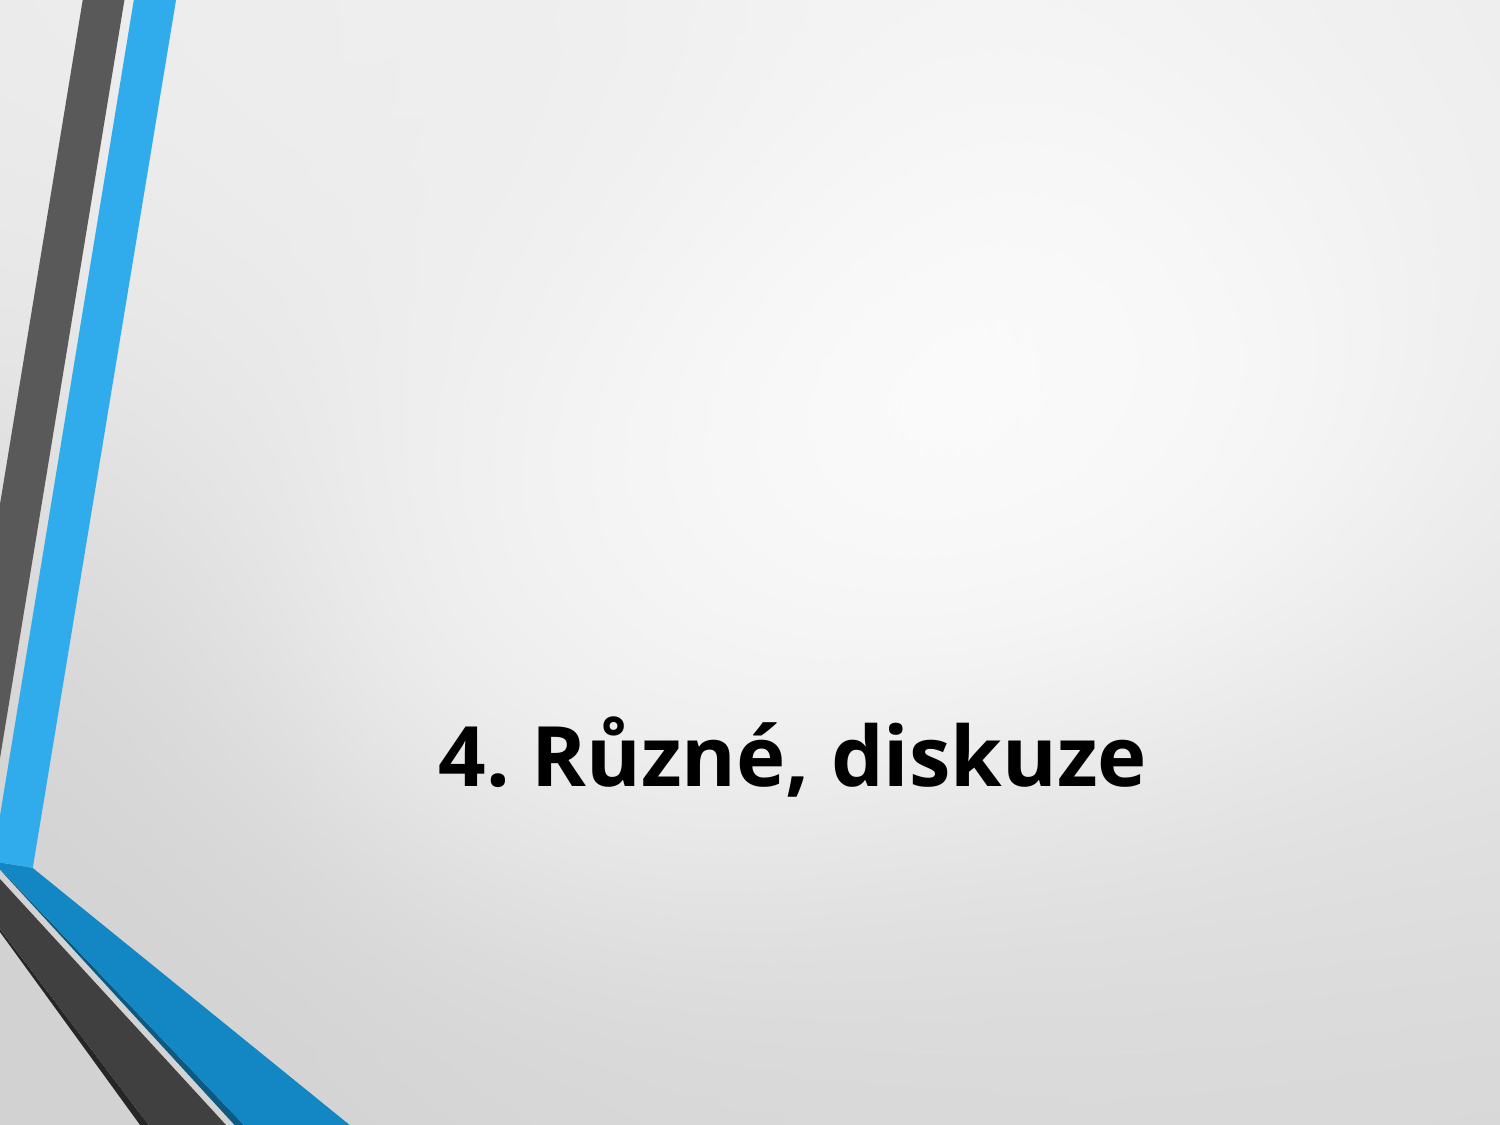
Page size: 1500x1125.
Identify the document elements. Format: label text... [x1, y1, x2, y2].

list 4. Různé, diskuze [161, 437, 1425, 985]
